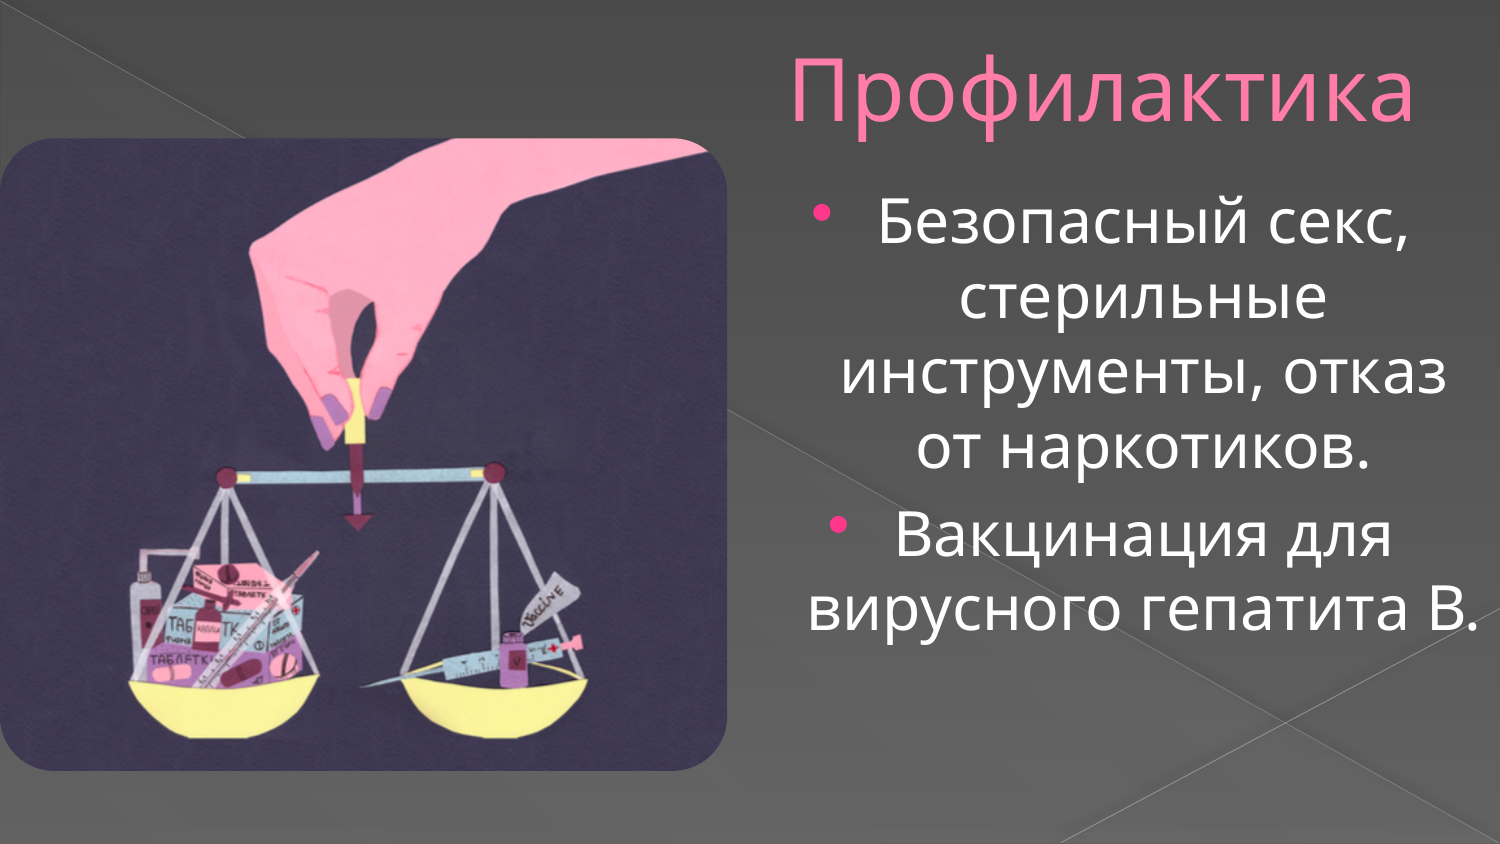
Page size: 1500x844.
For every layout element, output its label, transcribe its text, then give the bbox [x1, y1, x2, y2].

title Профилактика [312, 0, 1500, 173]
picture [0, 138, 728, 772]
list Безопасный секс, стерильные инструменты, отказ от наркотиков. Вакцинация для вирусного гепатита В. [714, 173, 1500, 844]
